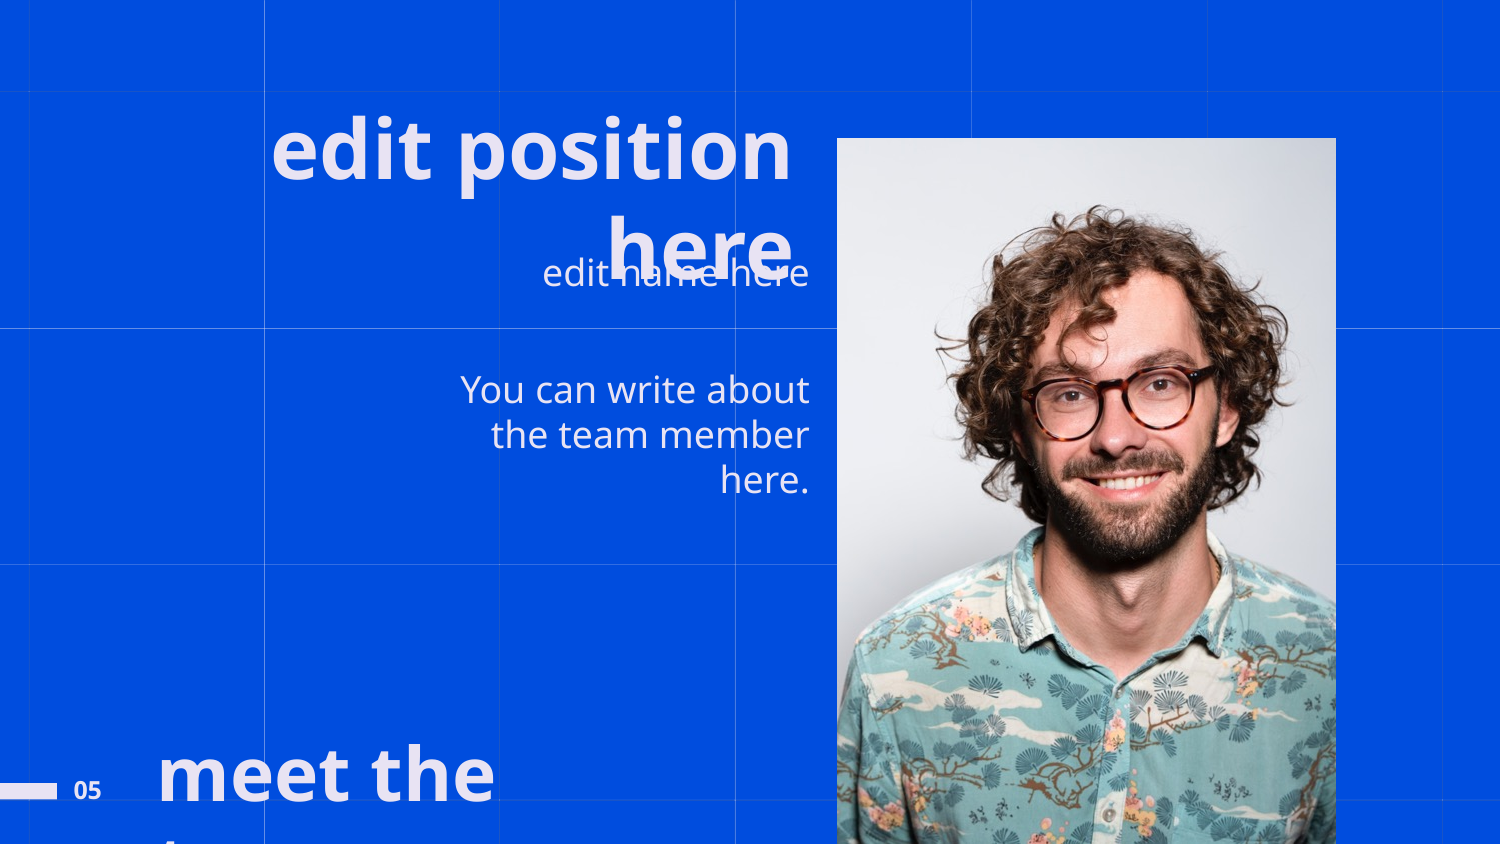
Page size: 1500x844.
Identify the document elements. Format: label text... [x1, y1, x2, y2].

text_box meet the team [156, 726, 708, 808]
text_box edit name here [431, 248, 810, 294]
text_box [0, 781, 59, 801]
picture [0, 0, 1500, 844]
text_box 05 [73, 774, 112, 801]
text_box You can write about the team member here. [431, 366, 810, 502]
text_box edit position here [73, 145, 810, 246]
